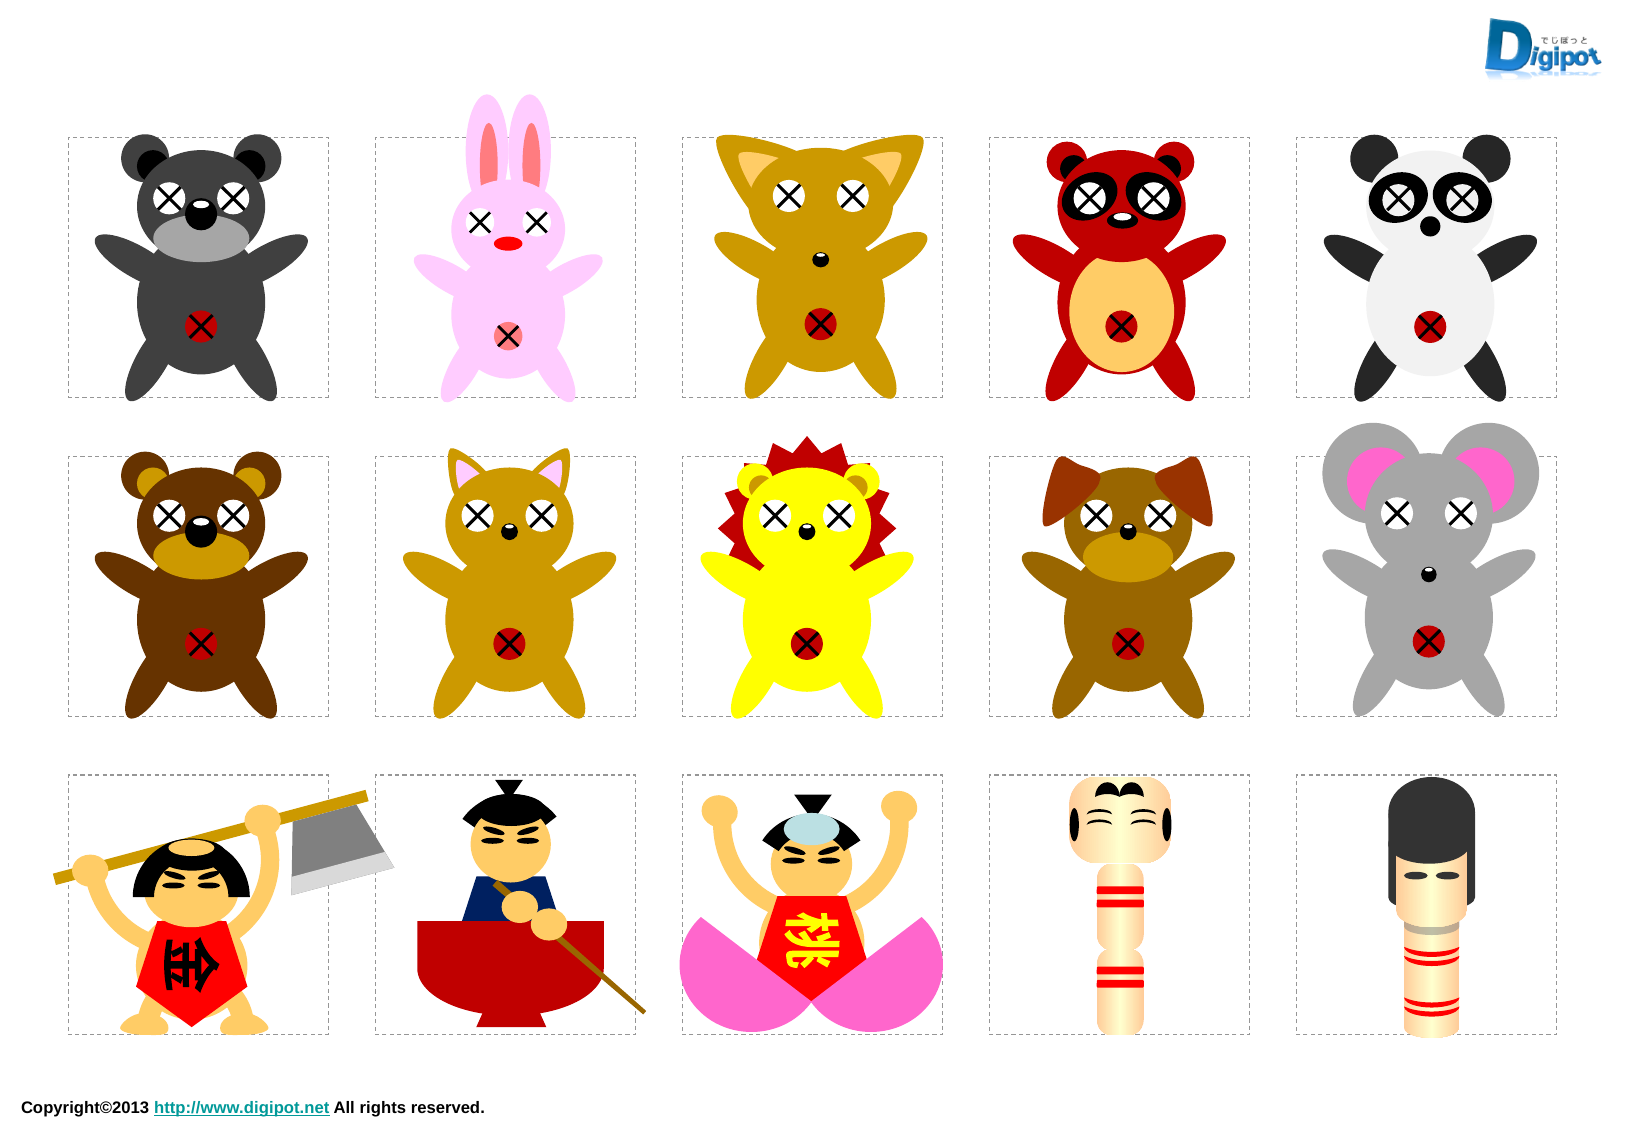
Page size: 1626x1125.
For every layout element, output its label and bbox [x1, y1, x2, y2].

text_box [1015, 459, 1241, 725]
text_box [1316, 422, 1542, 723]
text_box [416, 779, 670, 1028]
text_box [694, 435, 920, 723]
text_box [57, 761, 390, 1086]
text_box [88, 134, 314, 408]
text_box [1006, 141, 1232, 408]
text_box [397, 445, 623, 725]
text_box [679, 724, 944, 1033]
text_box [1068, 776, 1172, 1036]
text_box [1317, 134, 1543, 408]
text_box [408, 94, 609, 408]
text_box [707, 124, 934, 405]
text_box [1388, 776, 1476, 1039]
picture [1485, 18, 1602, 82]
text_box [88, 451, 314, 725]
